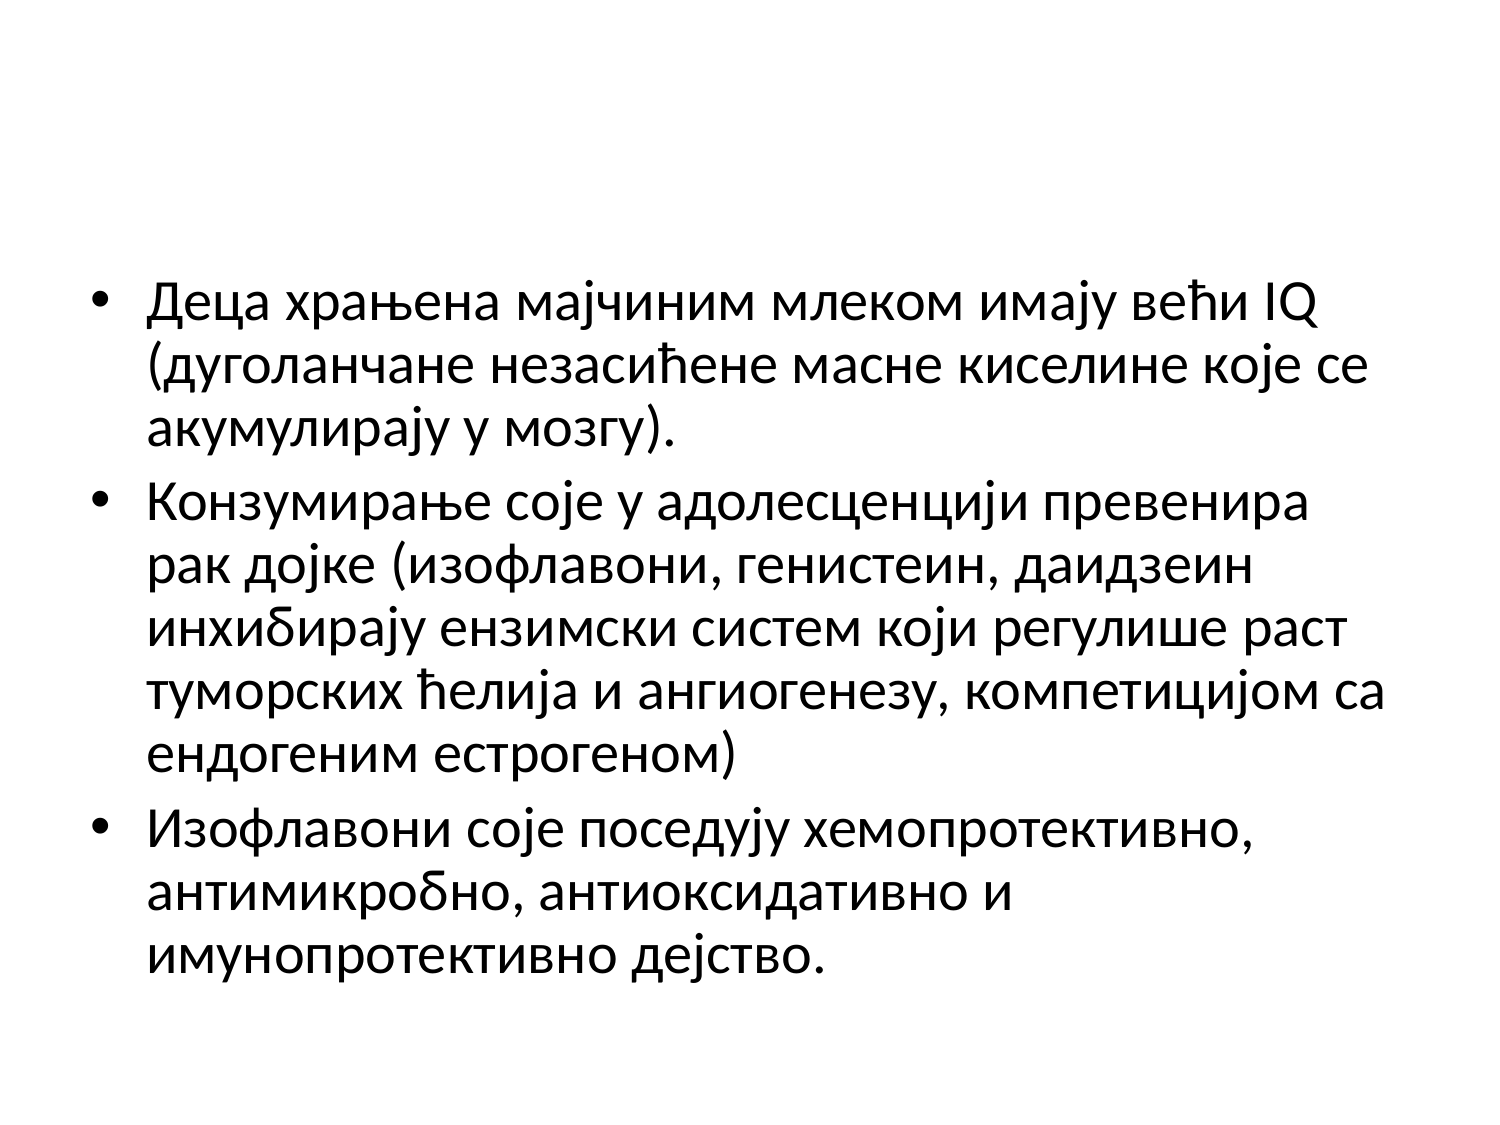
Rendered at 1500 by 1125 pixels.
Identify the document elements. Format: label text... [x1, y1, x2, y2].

list Деца храњена мајчиним млеком имају већи IQ (дуголанчане незасићене масне киселине које се акумулирају у мозгу). Конзумирање соје у адолесценцији превенира рак дојке (изофлавони, генистеин, даидзеин инхибирају ензимски систем који регулише раст туморских ћелија и ангиогенезу, компетицијом са ендогеним естрогеном) Изофлавони соје поседују хемопротективно, антимикробно, антиоксидативно и имунопротективно дејство. [74, 262, 1426, 1006]
